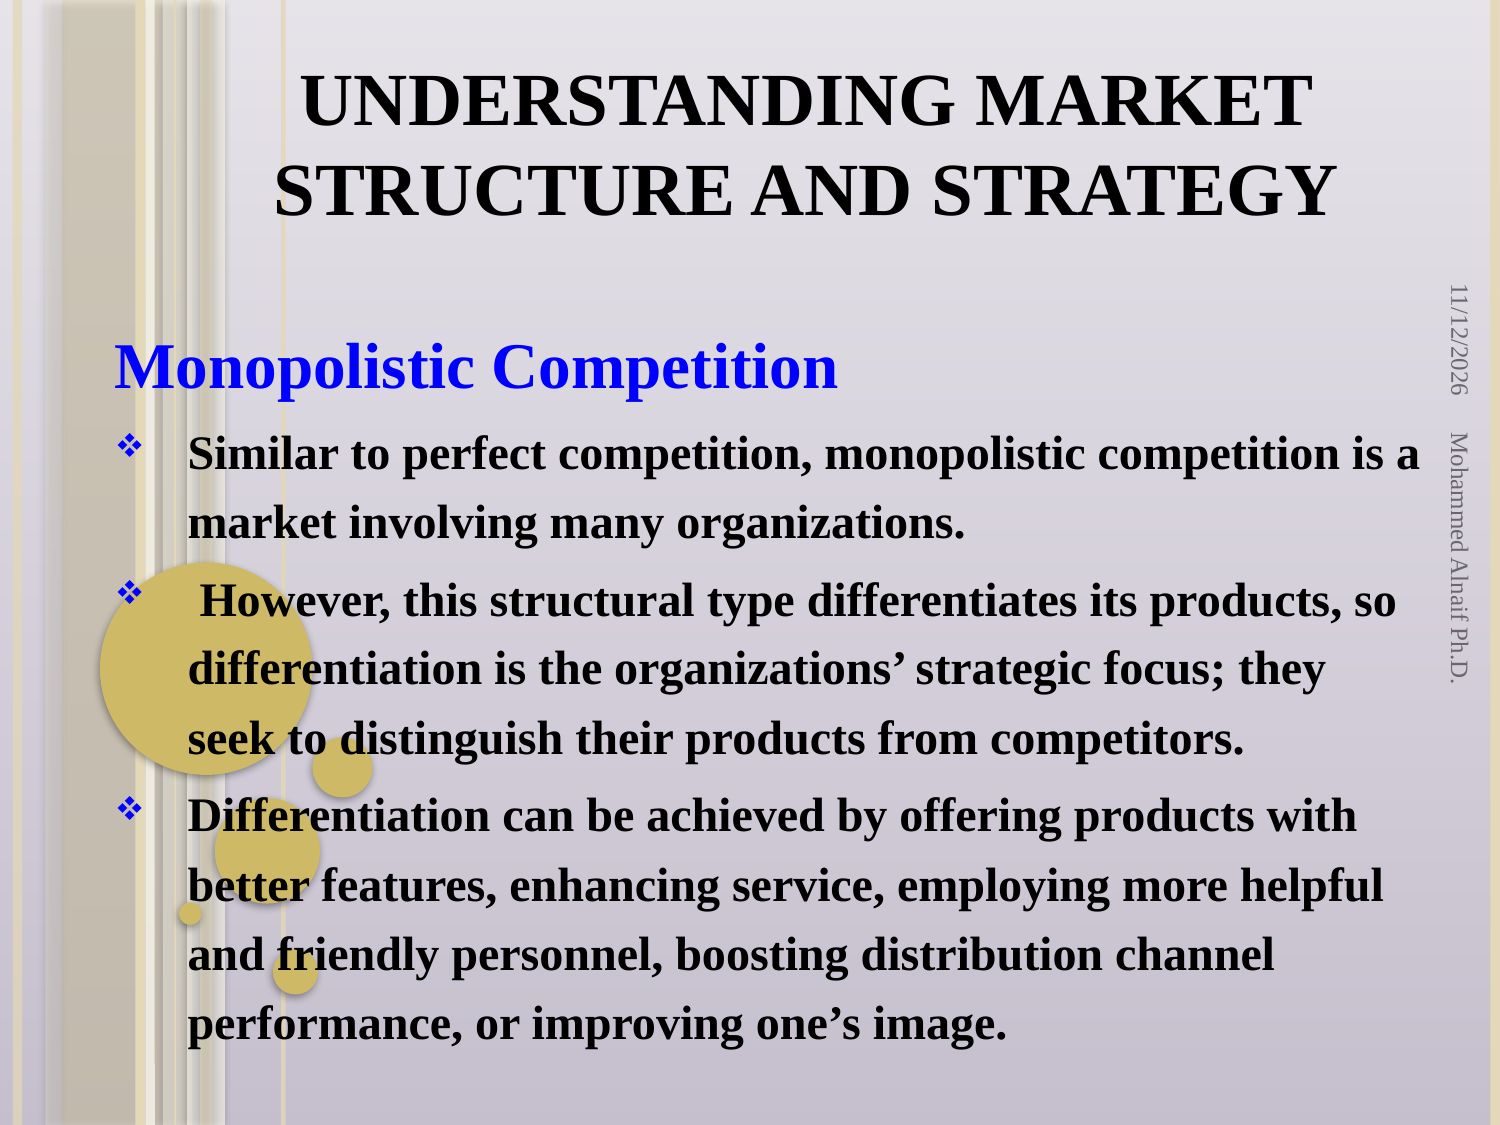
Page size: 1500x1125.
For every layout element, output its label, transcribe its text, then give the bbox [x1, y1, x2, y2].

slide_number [1430, 36, 1493, 412]
title Understanding Market Structure and Strategy [162, 37, 1430, 238]
footer Mohammed Alnaif Ph.D. [1429, 417, 1493, 1018]
subtitle Monopolistic Competition Similar to perfect competition, monopolistic competition is a market involving many organizations. However, this structural type differentiates its products, so differentiation is the organizations’ strategic focus; they seek to distinguish their products from competitors. Differentiation can be achieved by offering products with better features, enhancing service, employing more helpful and friendly personnel, boosting distribution channel performance, or improving one’s image. [99, 299, 1440, 1075]
